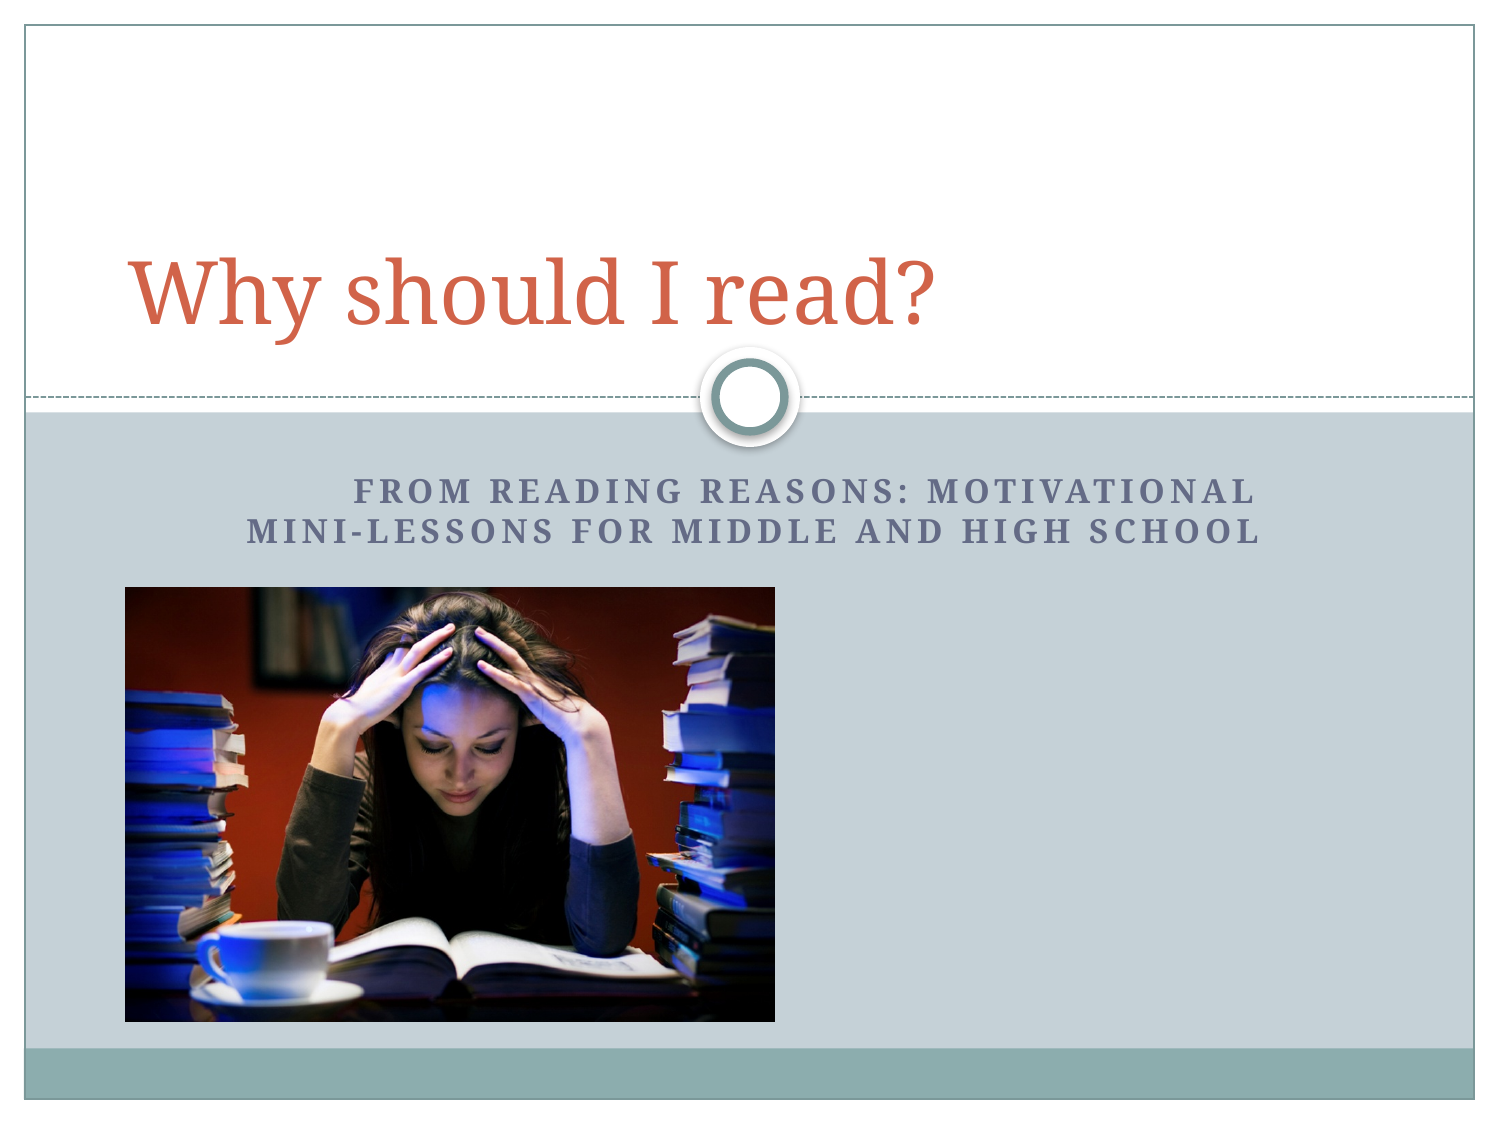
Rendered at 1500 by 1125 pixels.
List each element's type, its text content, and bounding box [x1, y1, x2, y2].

picture [124, 587, 776, 1022]
title Why should I read? [112, 62, 1388, 350]
subtitle From Reading Reasons: Motivational Mini-Lessons for Middle and High School [225, 462, 1275, 750]
